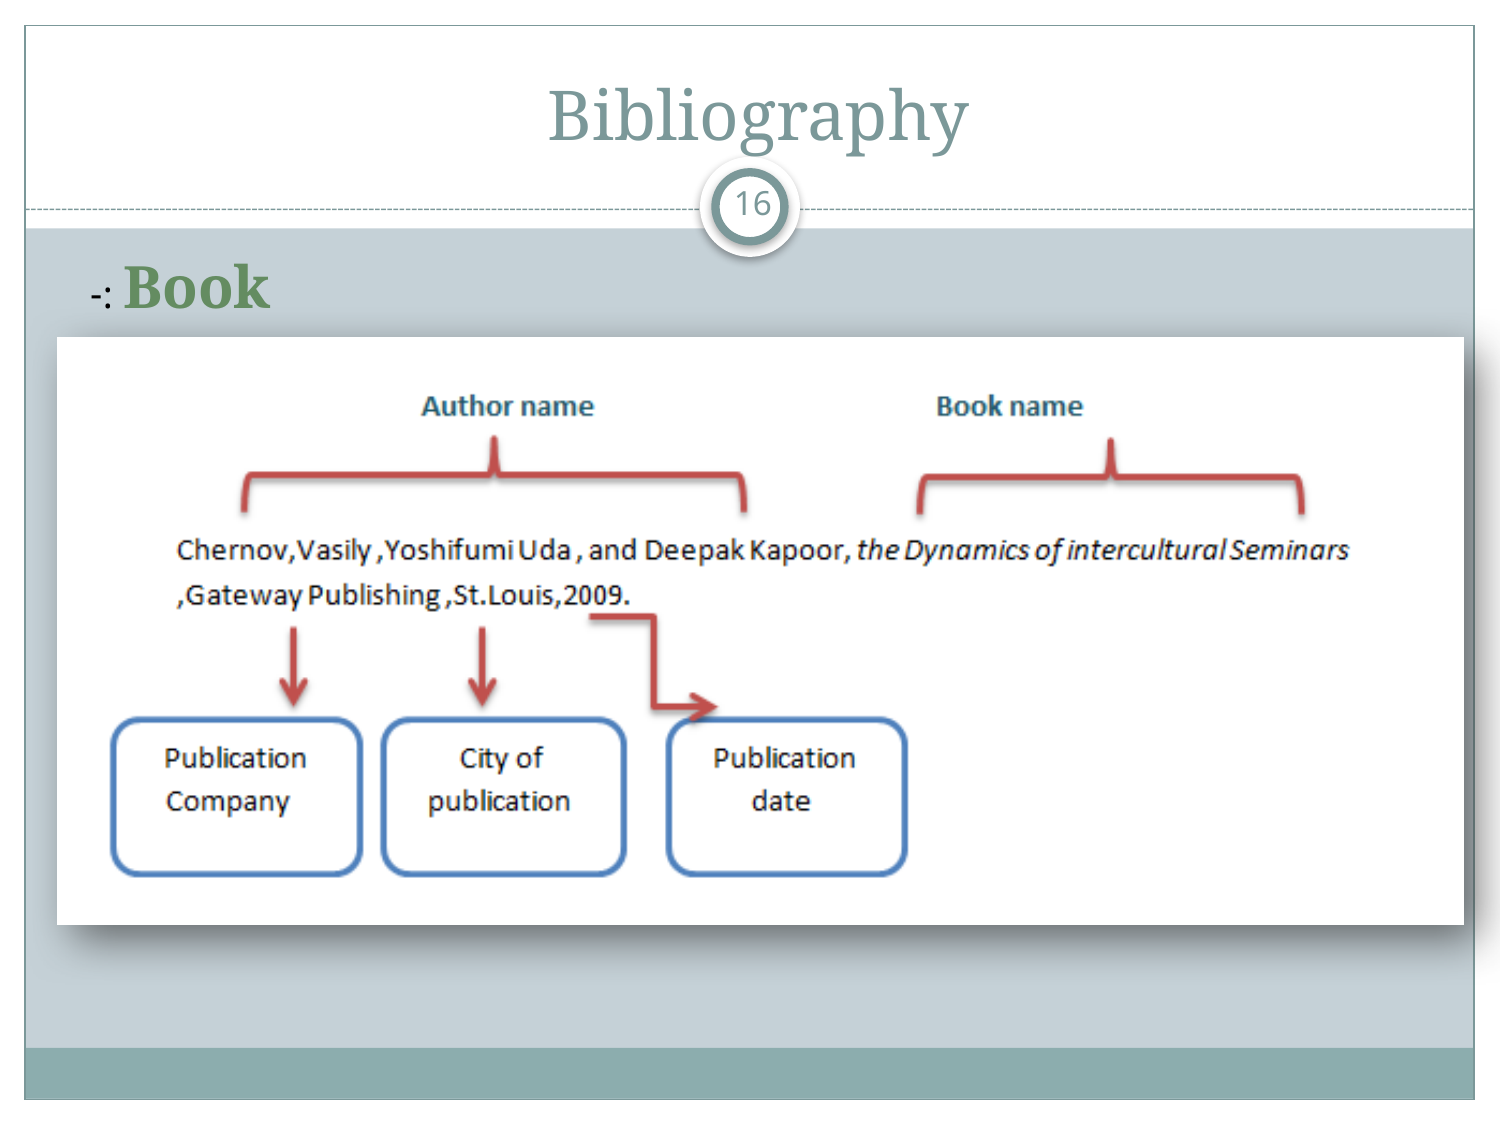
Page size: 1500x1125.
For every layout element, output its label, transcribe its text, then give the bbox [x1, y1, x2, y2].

slide_number 16 [715, 168, 791, 241]
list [57, 337, 1465, 926]
text_box Book :- [75, 242, 550, 328]
title Bibliography [49, 37, 1450, 162]
